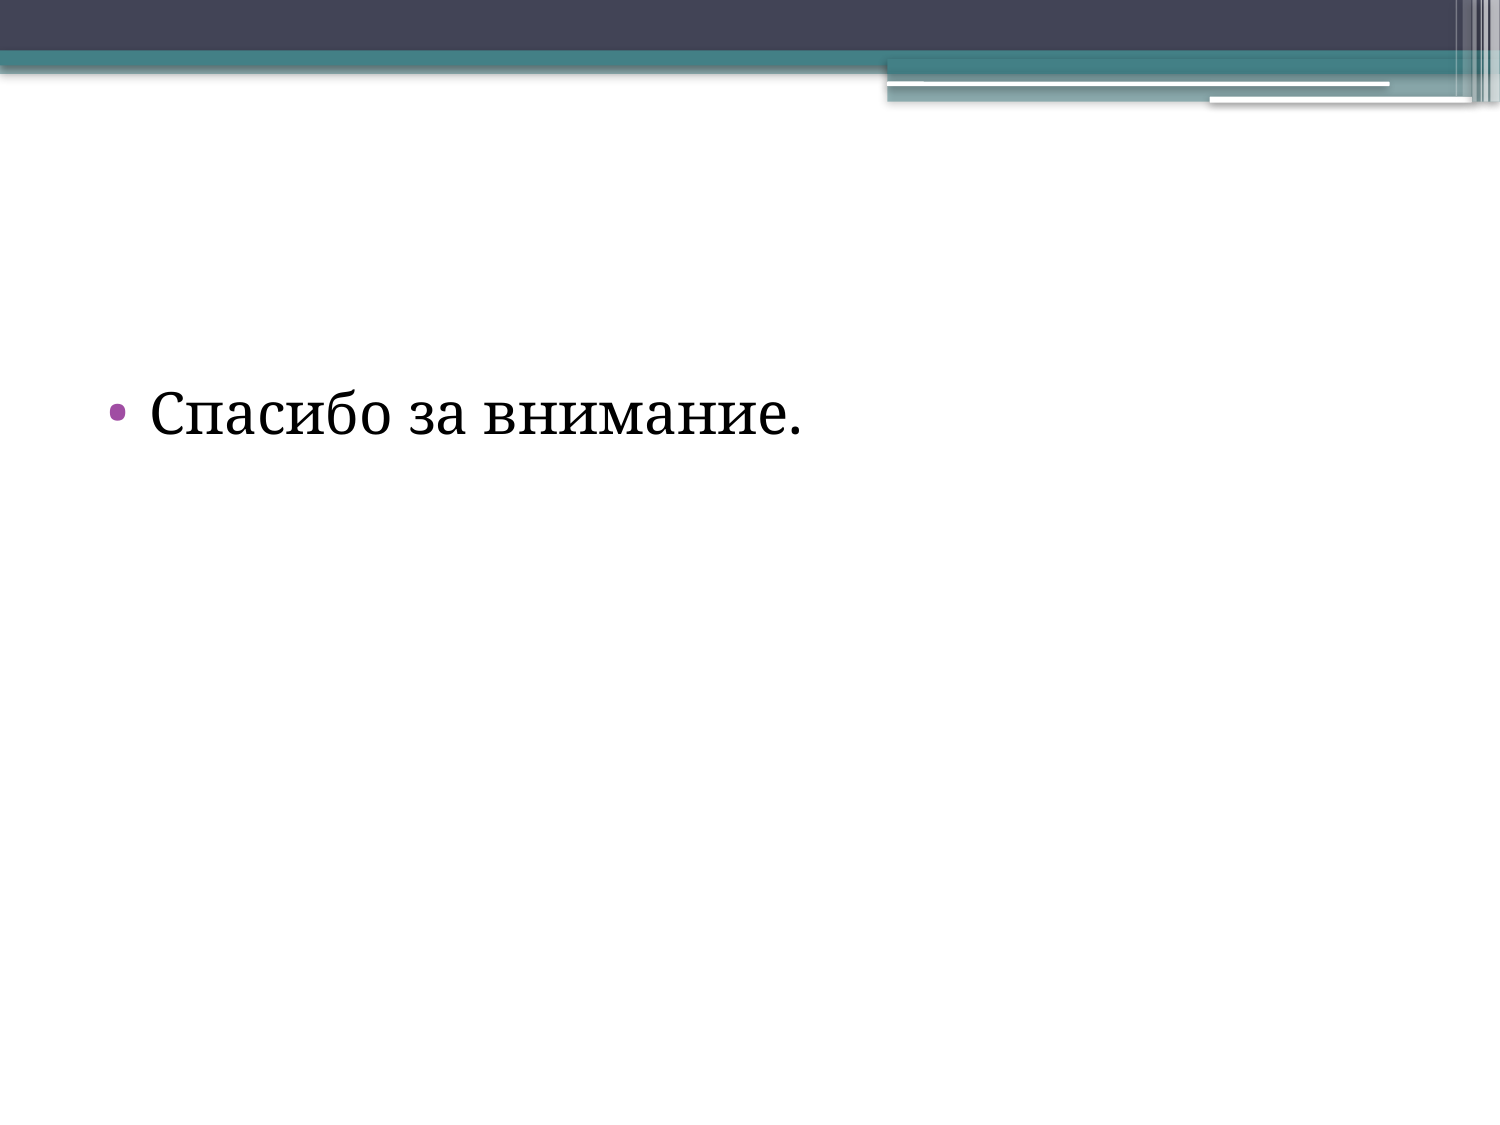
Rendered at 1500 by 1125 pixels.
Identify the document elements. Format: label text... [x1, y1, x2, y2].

list Спасибо за внимание. [75, 368, 1425, 1079]
